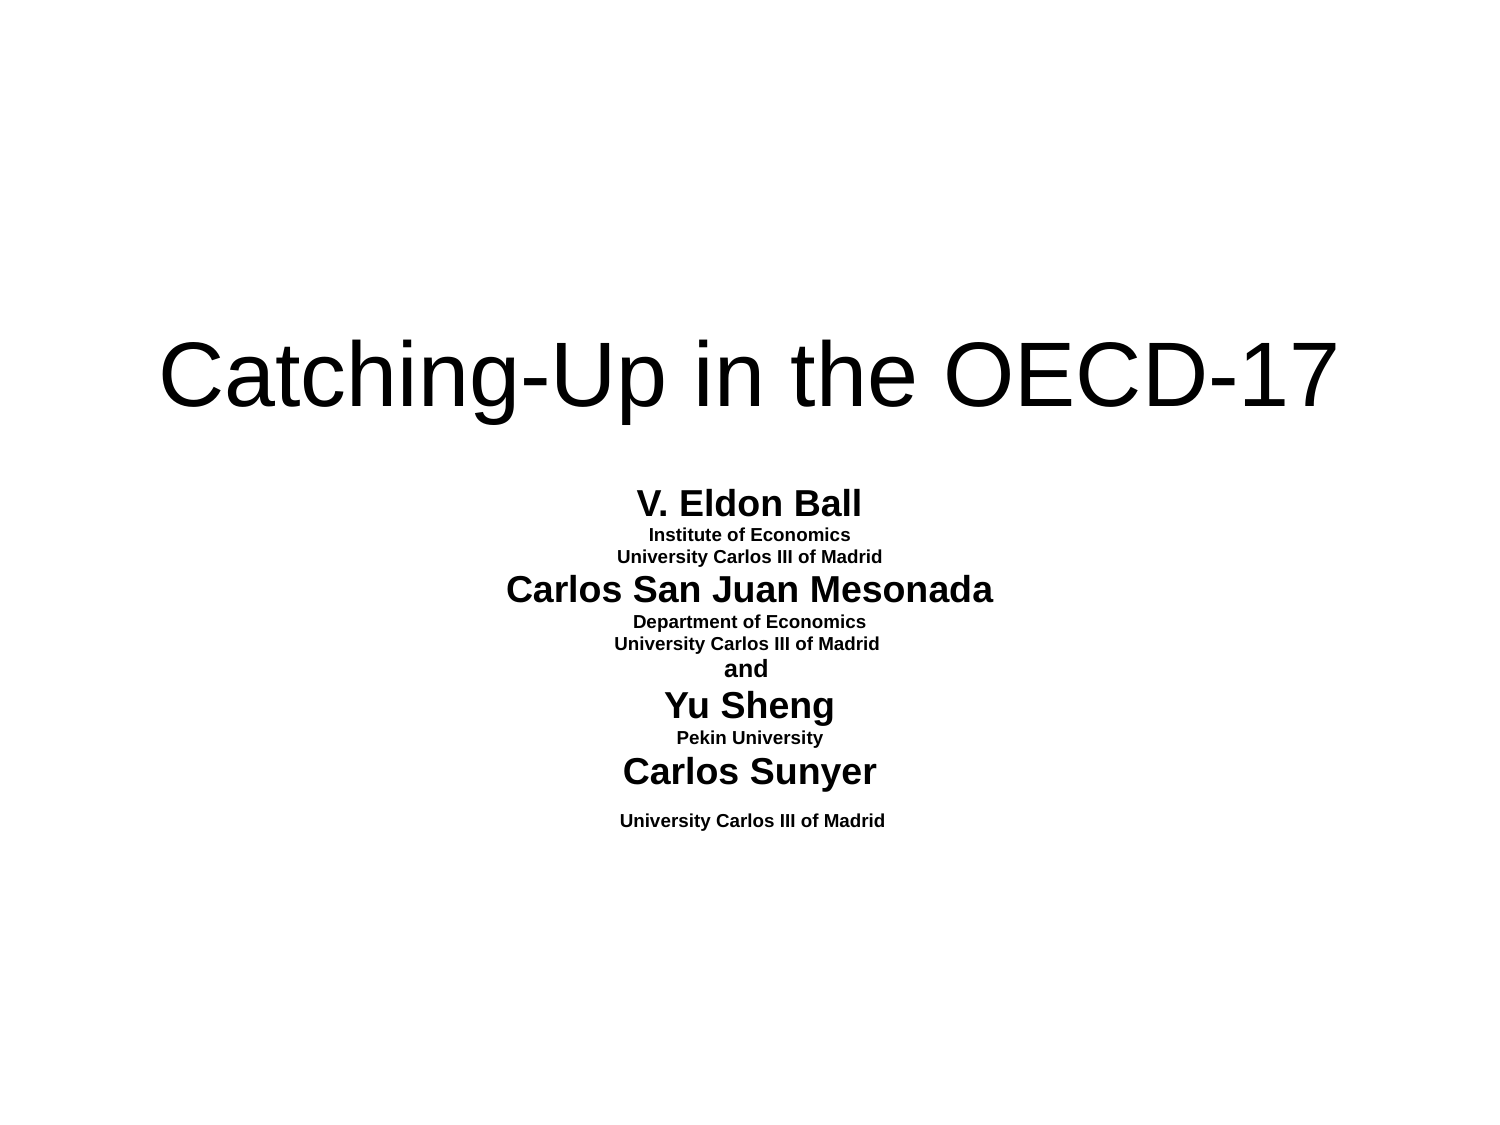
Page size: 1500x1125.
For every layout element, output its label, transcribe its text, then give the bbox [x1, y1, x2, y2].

subtitle V. Eldon Ball Institute of Economics University Carlos III of Madrid Carlos San Juan Mesonada Department of Economics University Carlos III of Madrid and Yu Sheng Pekin University Carlos Sunyer University Carlos III of Madrid [192, 479, 1308, 842]
title Catching-Up in the OECD-17 [112, 148, 1388, 591]
